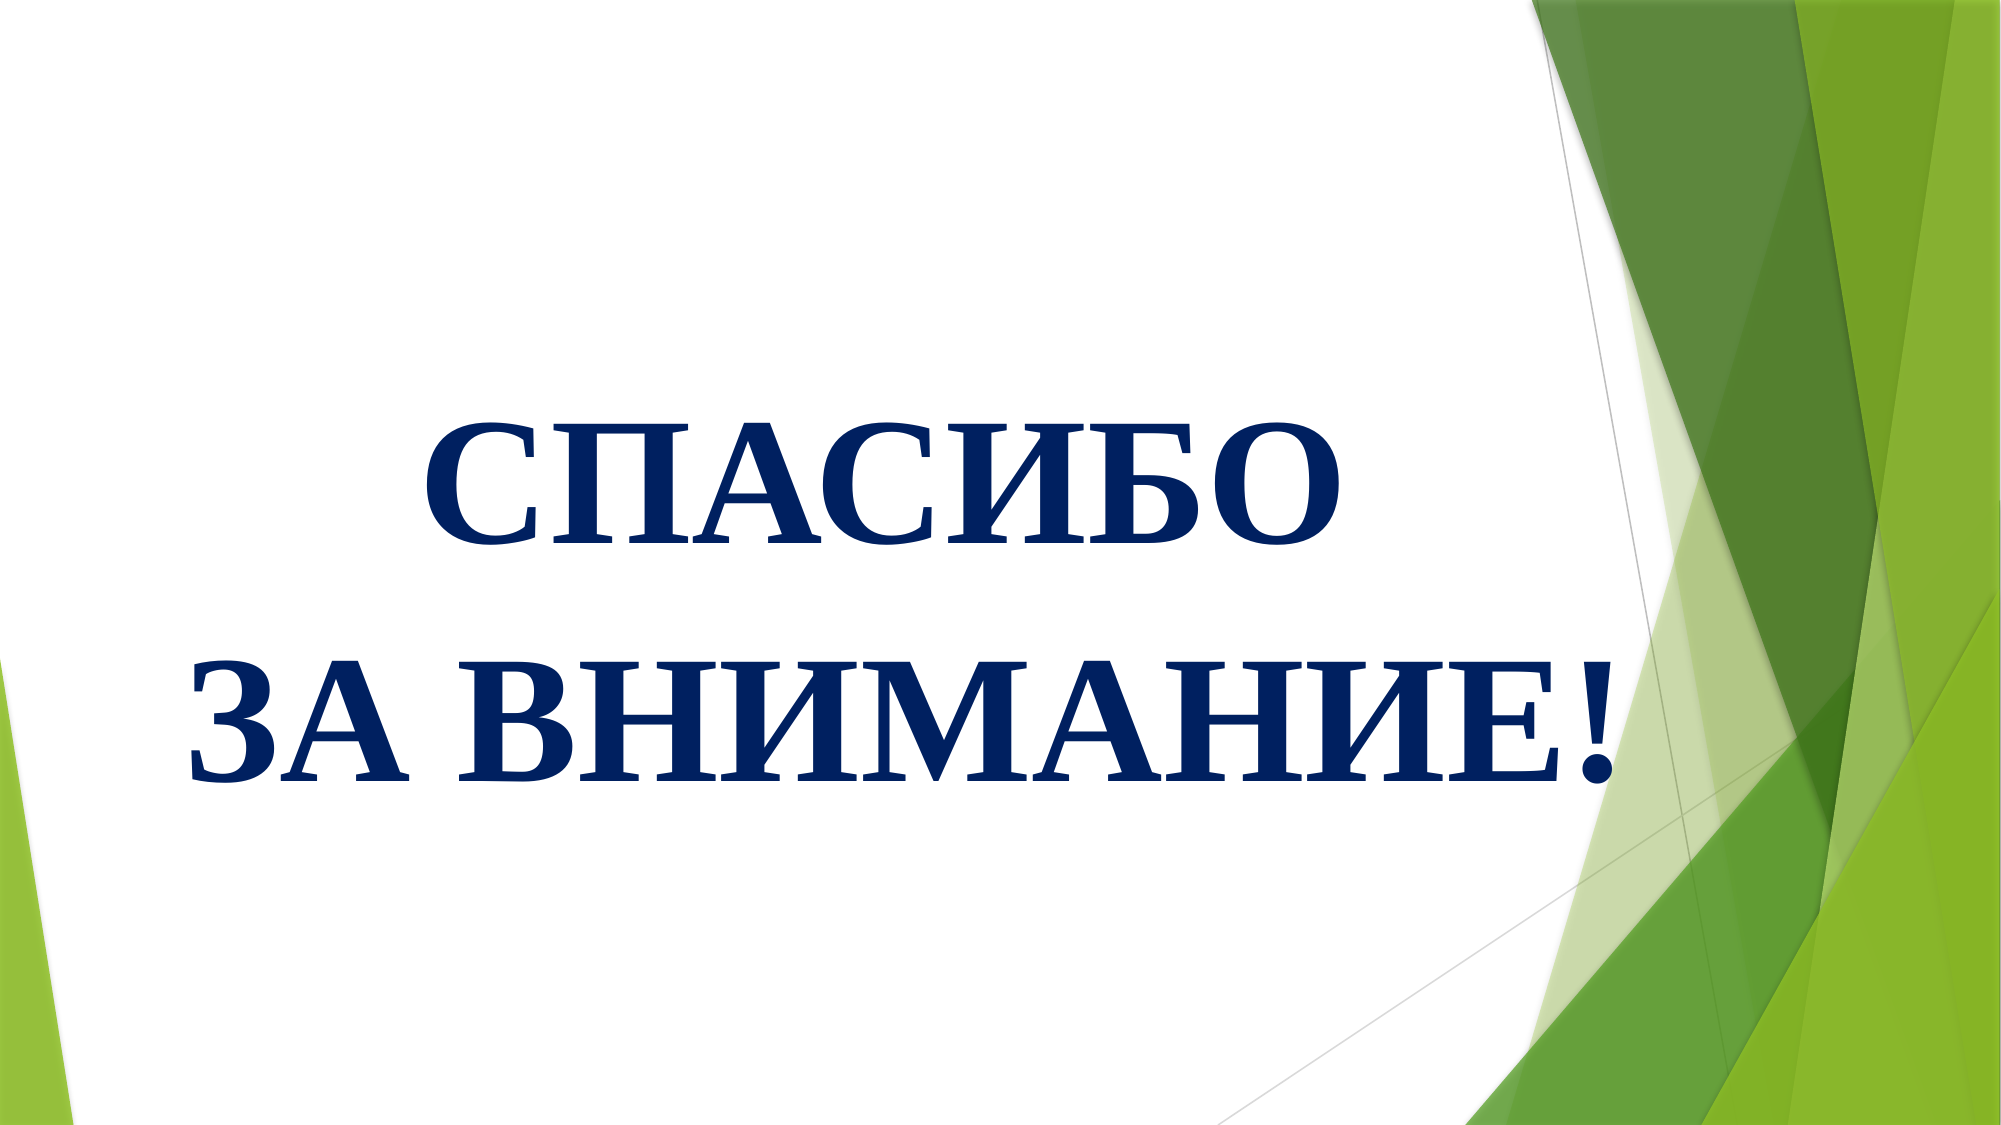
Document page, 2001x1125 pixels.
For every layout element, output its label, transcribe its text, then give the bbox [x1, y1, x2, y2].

list СПАСИБО ЗА ВНИМАНИЕ! [111, 354, 1702, 992]
